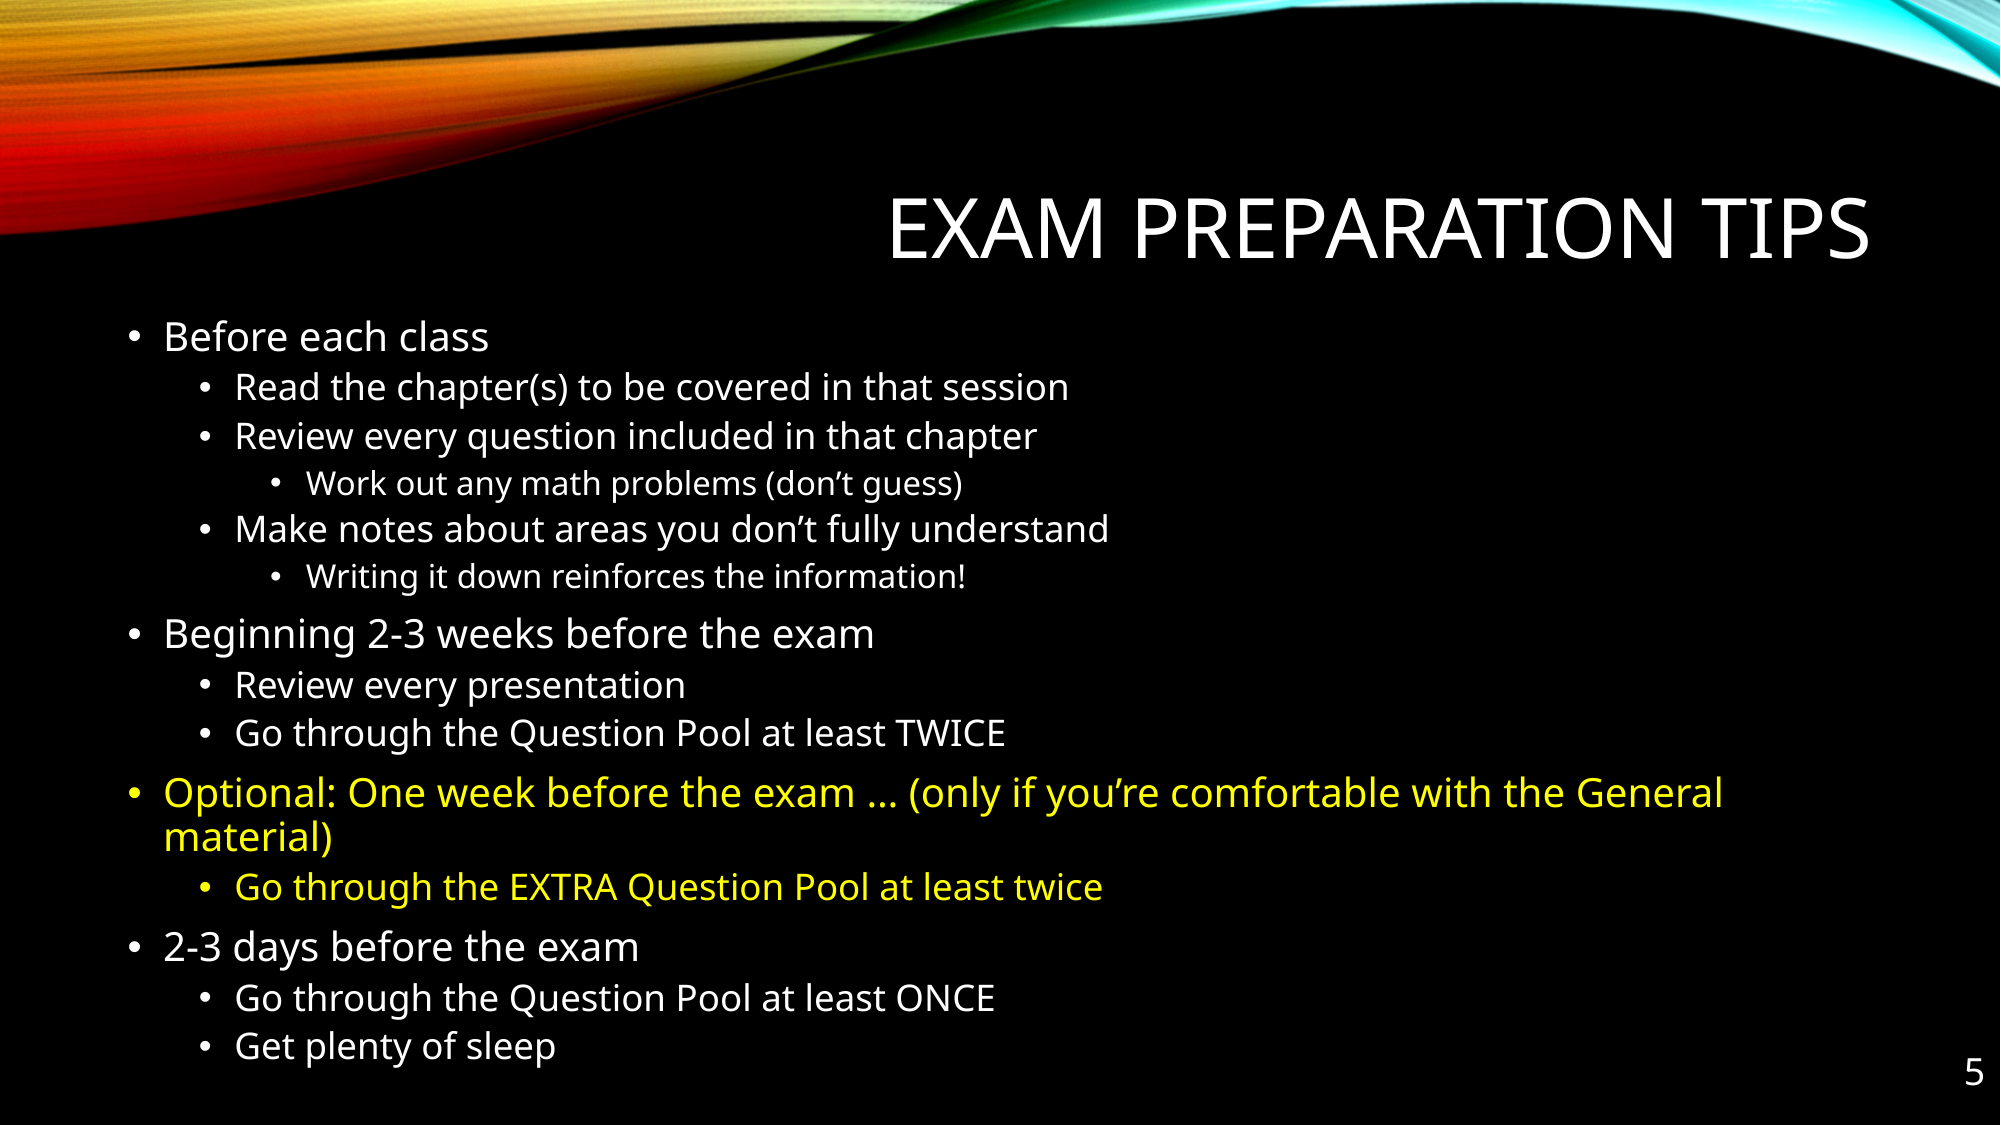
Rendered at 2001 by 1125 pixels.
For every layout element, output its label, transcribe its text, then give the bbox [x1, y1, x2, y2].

list Before each class Read the chapter(s) to be covered in that session Review every question included in that chapter Work out any math problems (don’t guess) Make notes about areas you don’t fully understand Writing it down reinforces the information! Beginning 2-3 weeks before the exam Review every presentation Go through the Question Pool at least TWICE Optional: One week before the exam … (only if you’re comfortable with the General material) Go through the EXTRA Question Pool at least twice 2-3 days before the exam Go through the Question Pool at least ONCE Get plenty of sleep [112, 309, 1888, 1080]
title EXAM PREPARATION TIPS [474, 125, 1888, 309]
text_box 5 [1887, 1040, 2000, 1107]
picture [0, 0, 2000, 237]
